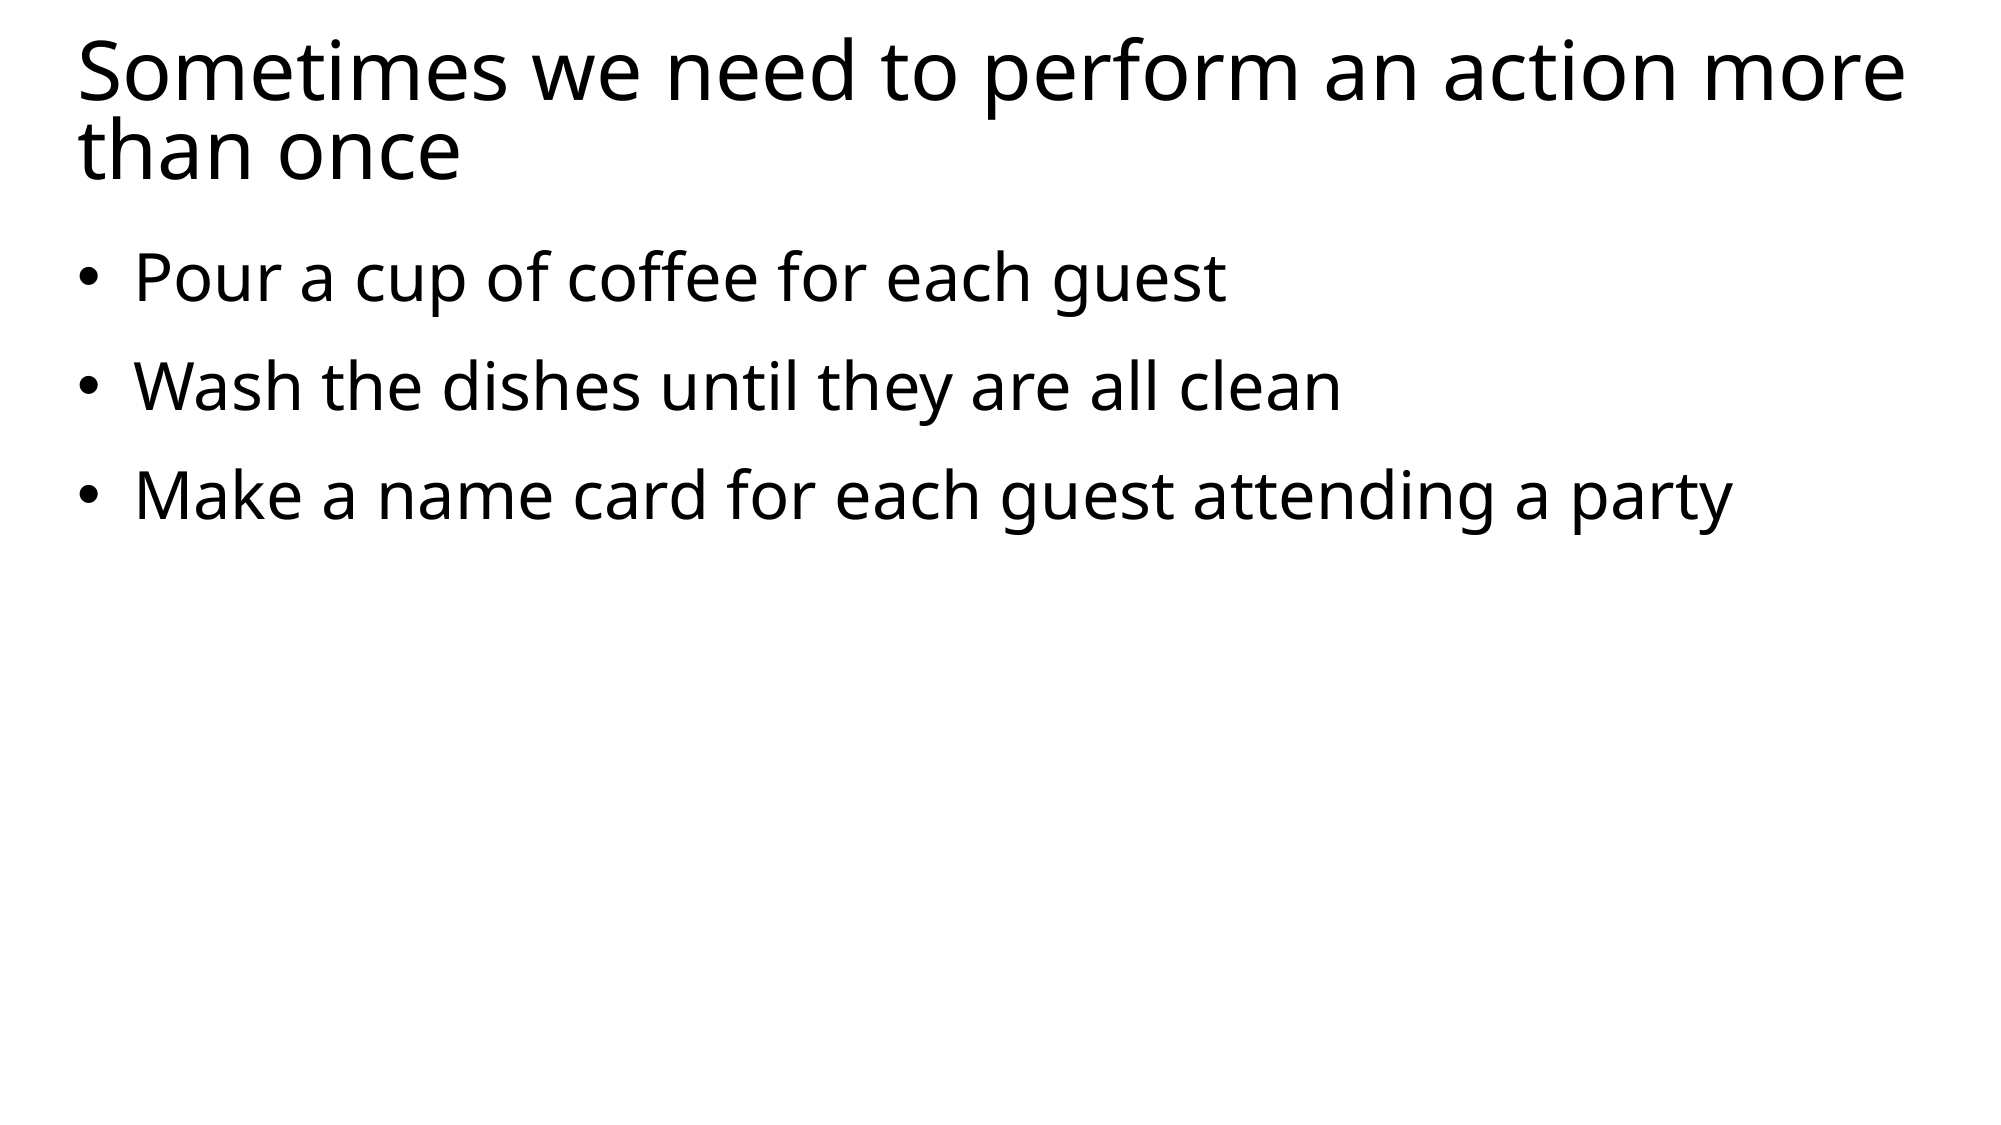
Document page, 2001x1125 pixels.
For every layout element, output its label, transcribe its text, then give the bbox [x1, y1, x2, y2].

title Sometimes we need to perform an action more than once [62, 29, 1953, 205]
list Pour a cup of coffee for each guest Wash the dishes until they are all clean Make a name card for each guest attending a party [62, 227, 1953, 1096]
